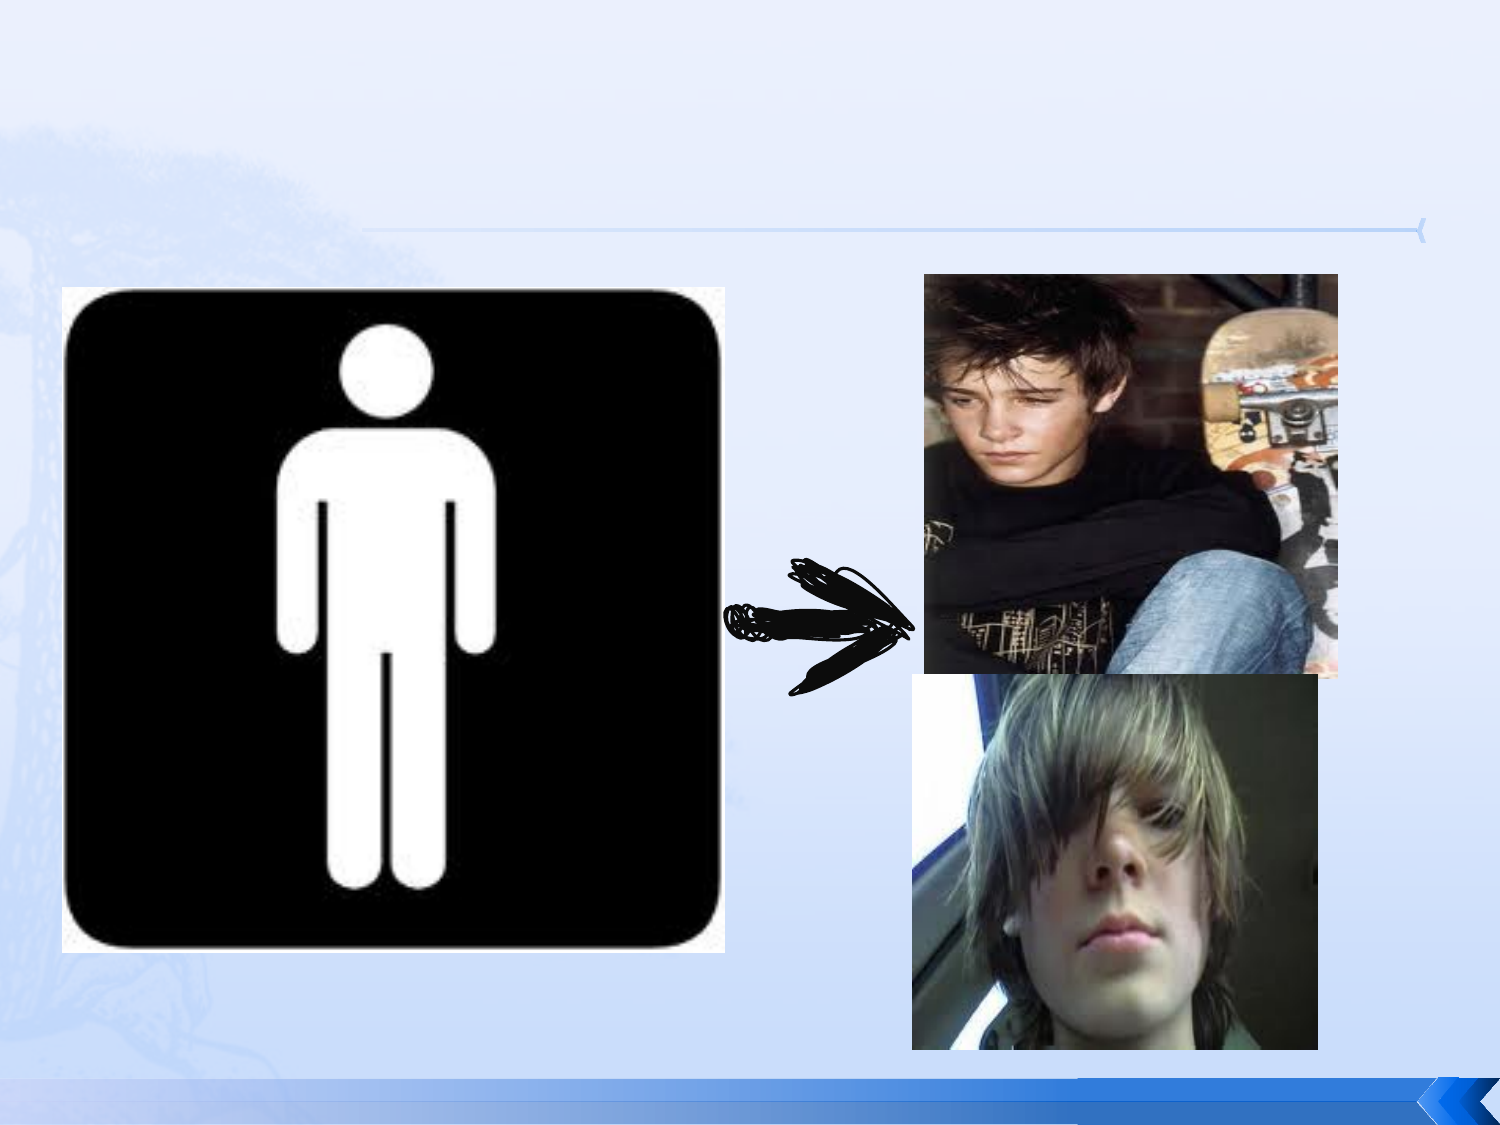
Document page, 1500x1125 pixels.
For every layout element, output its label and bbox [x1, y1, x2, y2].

picture [911, 274, 1338, 1051]
picture [61, 286, 726, 954]
